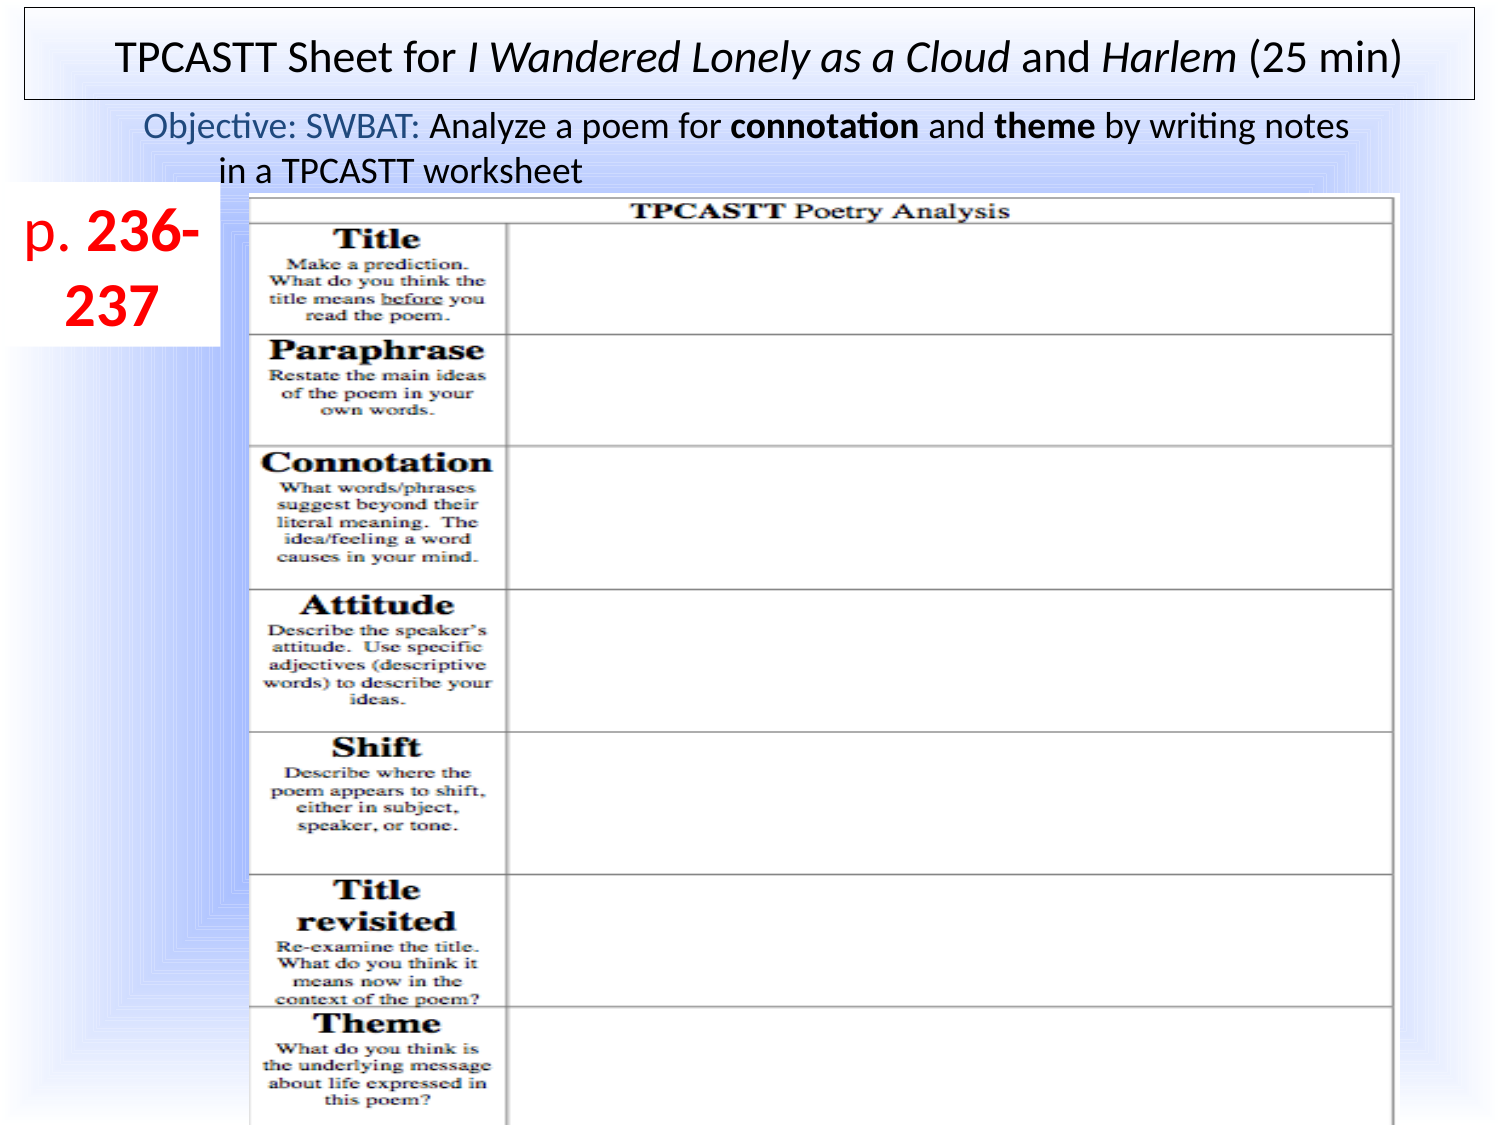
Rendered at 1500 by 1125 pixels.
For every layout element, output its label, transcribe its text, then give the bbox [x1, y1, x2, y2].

title TPCASTT Sheet for I Wandered Lonely as a Cloud and Harlem (25 min) [24, 7, 1475, 100]
picture [249, 193, 1401, 1125]
text_box Objective: SWBAT: Analyze a poem for connotation and theme by writing notes in a TPCASTT worksheet [24, 93, 1367, 199]
text_box p. 236- 237 [4, 182, 221, 347]
